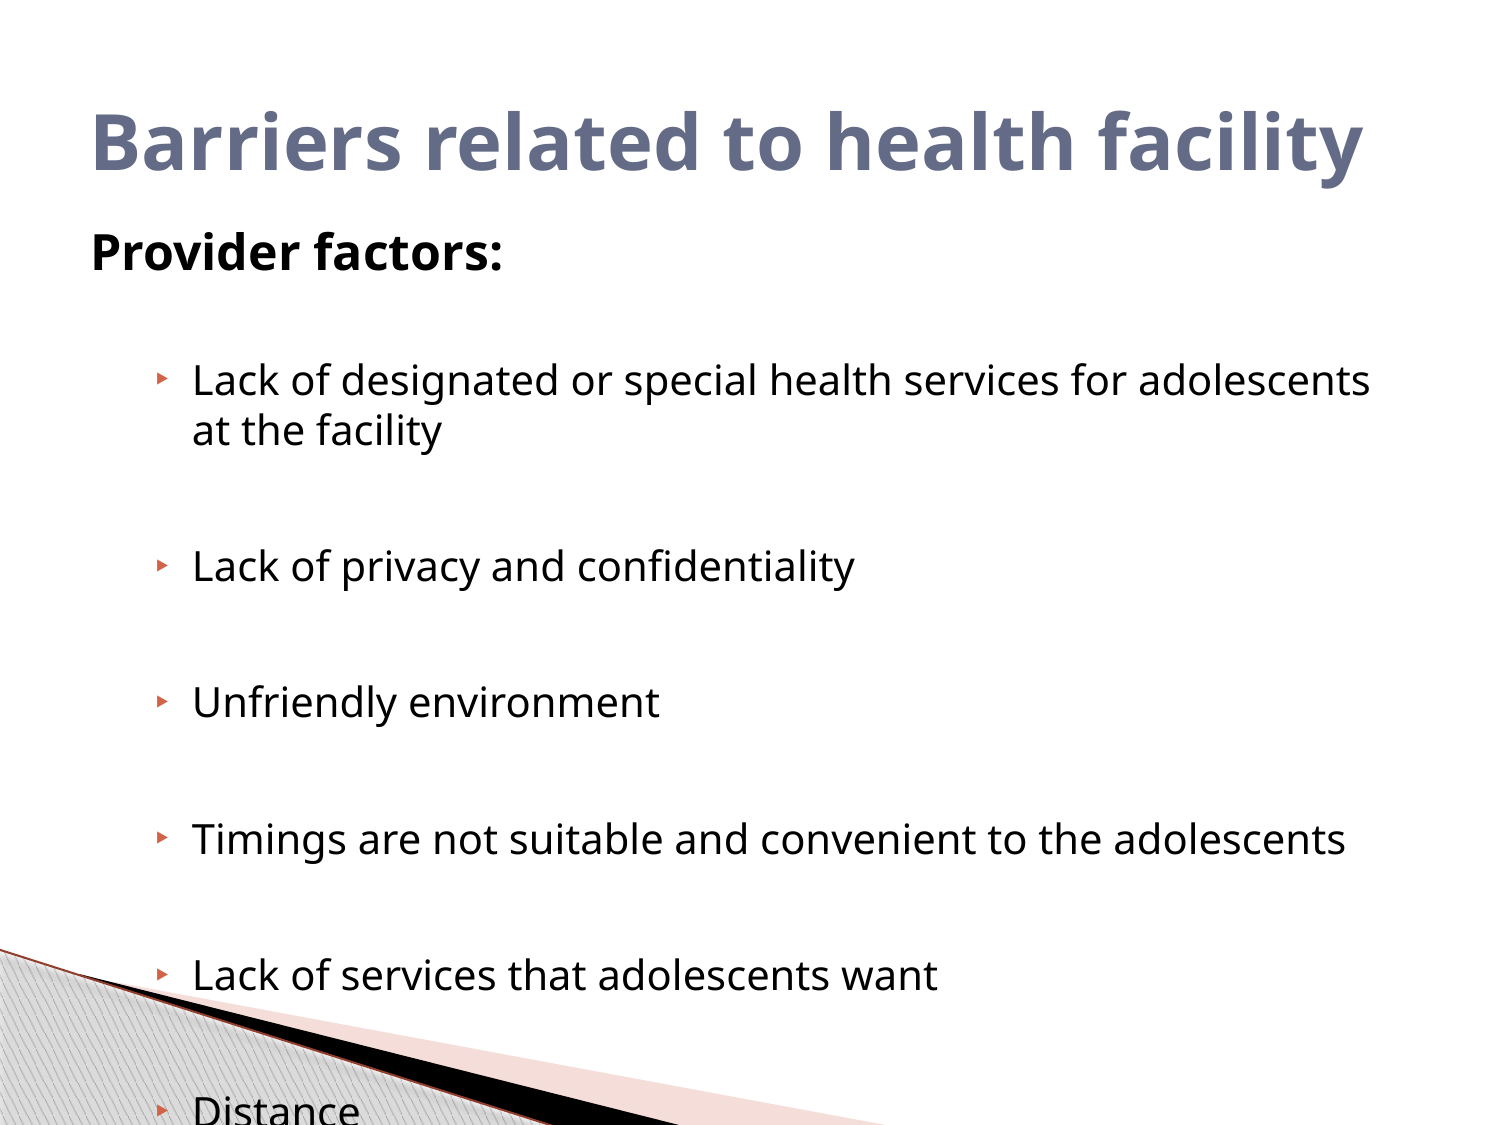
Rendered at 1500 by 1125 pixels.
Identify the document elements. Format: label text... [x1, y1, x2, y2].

title Barriers related to health facility [75, 45, 1425, 233]
list Provider factors: Lack of designated or special health services for adolescents at the facility Lack of privacy and confidentiality Unfriendly environment Timings are not suitable and convenient to the adolescents Lack of services that adolescents want Distance [74, 212, 1426, 1051]
